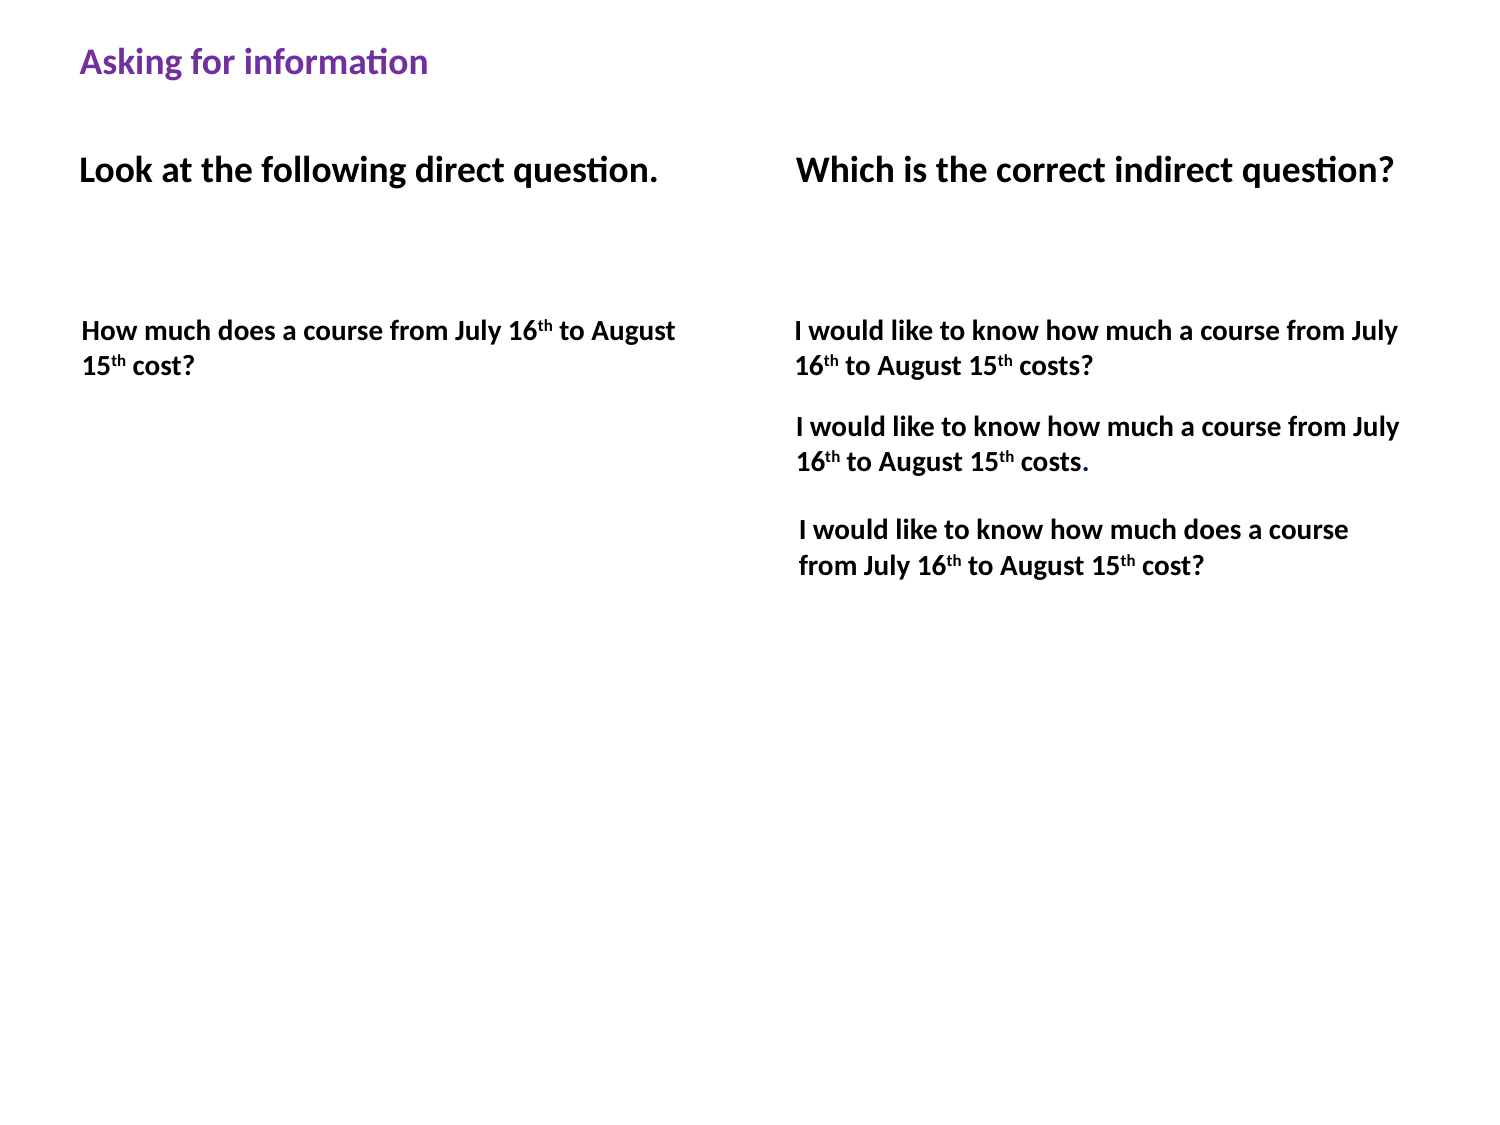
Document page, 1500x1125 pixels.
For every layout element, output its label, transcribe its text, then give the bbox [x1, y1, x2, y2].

text_box Look at the following direct question. [64, 137, 705, 197]
text_box Which is the correct indirect question? [781, 138, 1422, 198]
text_box How much does a course from July 16th to August 15th cost? [66, 304, 708, 389]
text_box Asking for information [64, 29, 609, 90]
text_box I would like to know how much a course from July 16th to August 15th costs? [779, 304, 1420, 389]
text_box I would like to know how much a course from July 16th to August 15th costs. [781, 399, 1422, 485]
text_box I would like to know how much does a course from July 16th to August 15th cost? [784, 503, 1425, 589]
